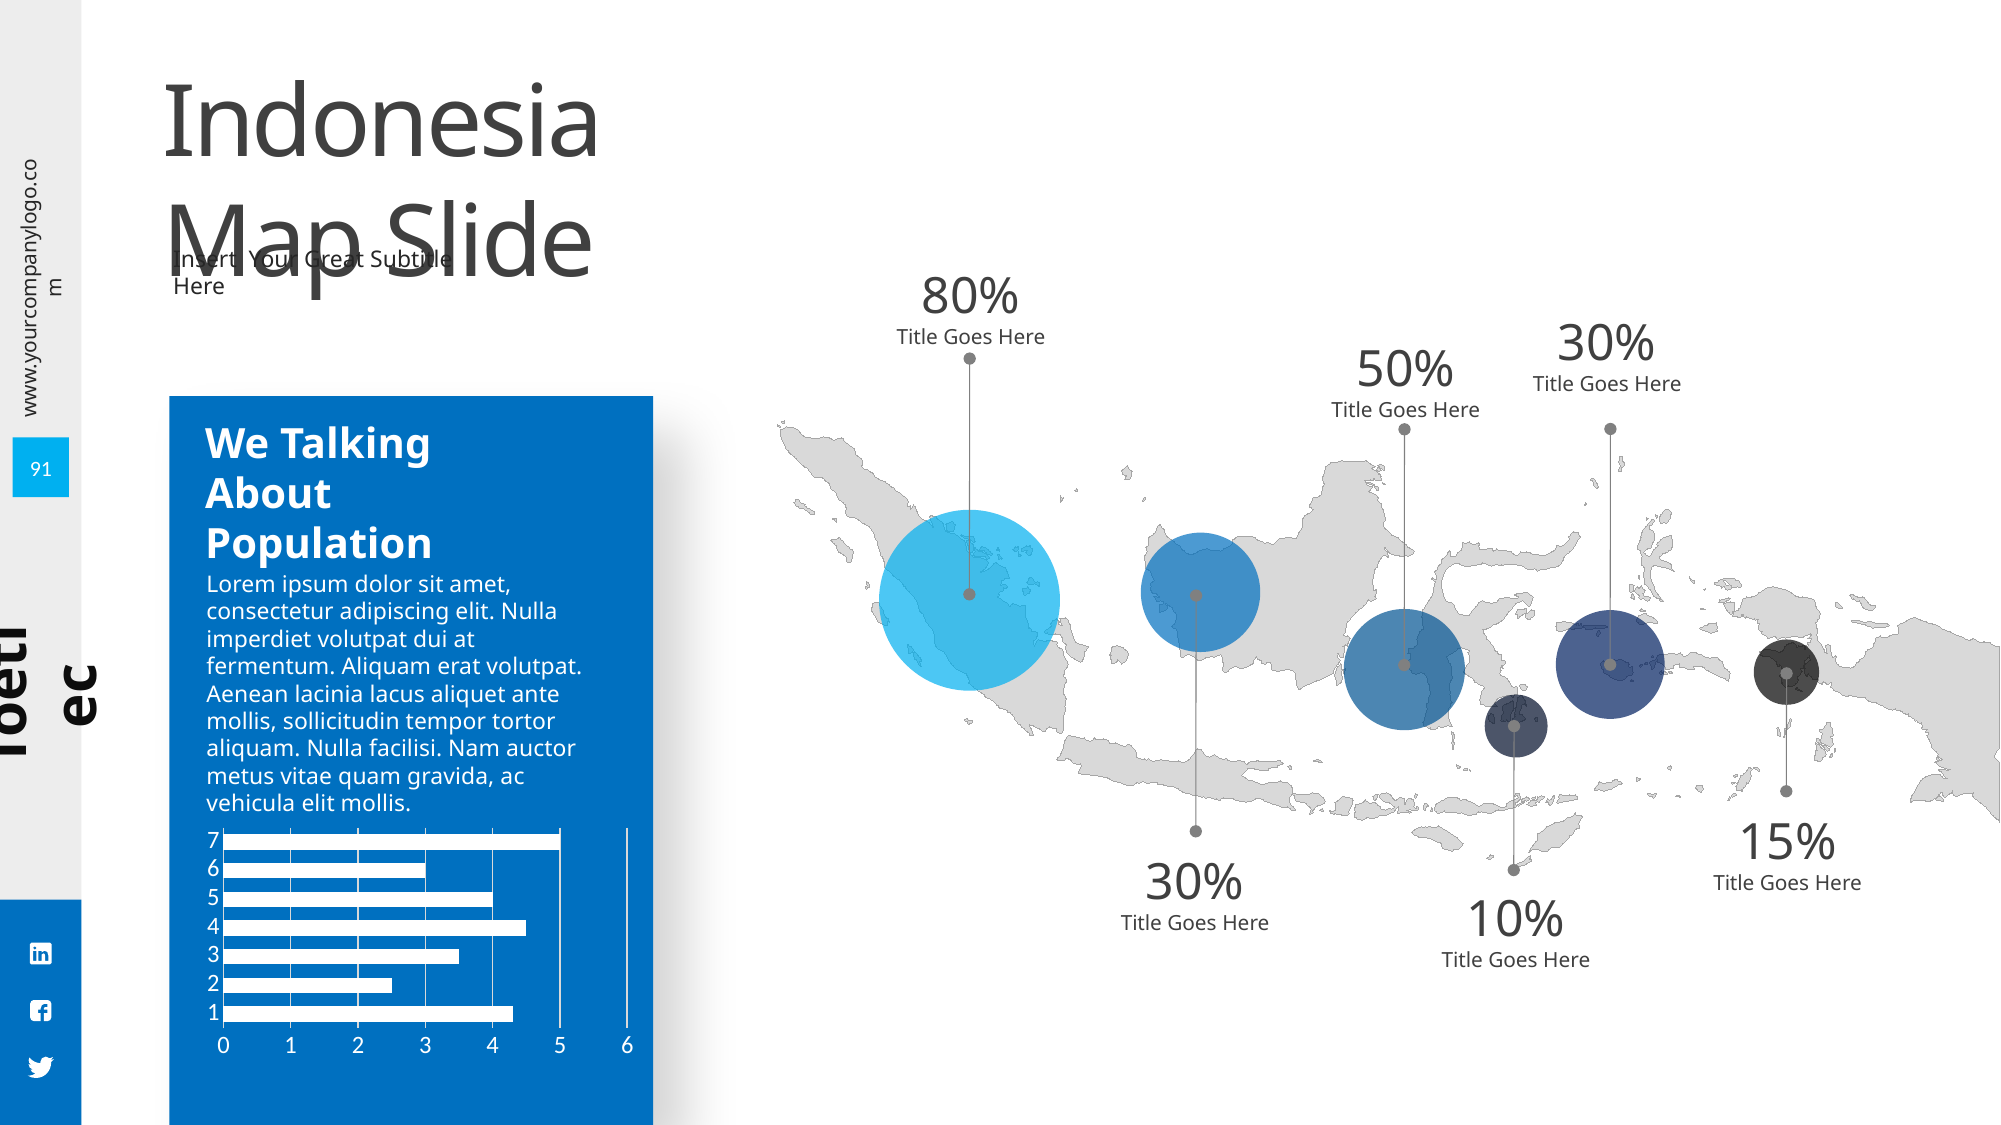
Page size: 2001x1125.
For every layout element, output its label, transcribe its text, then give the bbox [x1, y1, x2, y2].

slide_number 91 [12, 437, 69, 498]
text_box Lorem ipsum dolor sit amet, consectetur adipiscing elit. Nulla imperdiet volutpat dui at fermentum. Aliquam erat volutpat. Aenean lacinia lacus aliquet ante mollis, sollicitudin tempor tortor aliquam. Nulla facilisi. Nam auctor metus vitae quam gravida, ac vehicula elit mollis. [191, 561, 619, 824]
chart [207, 779, 634, 1060]
text_box [168, 395, 654, 1125]
text_box We Talking About Population [190, 427, 563, 557]
text_box Insert Your Great Subtitle Here [158, 237, 512, 307]
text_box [777, 263, 2000, 972]
text_box Indonesia Map Slide [147, 116, 677, 236]
